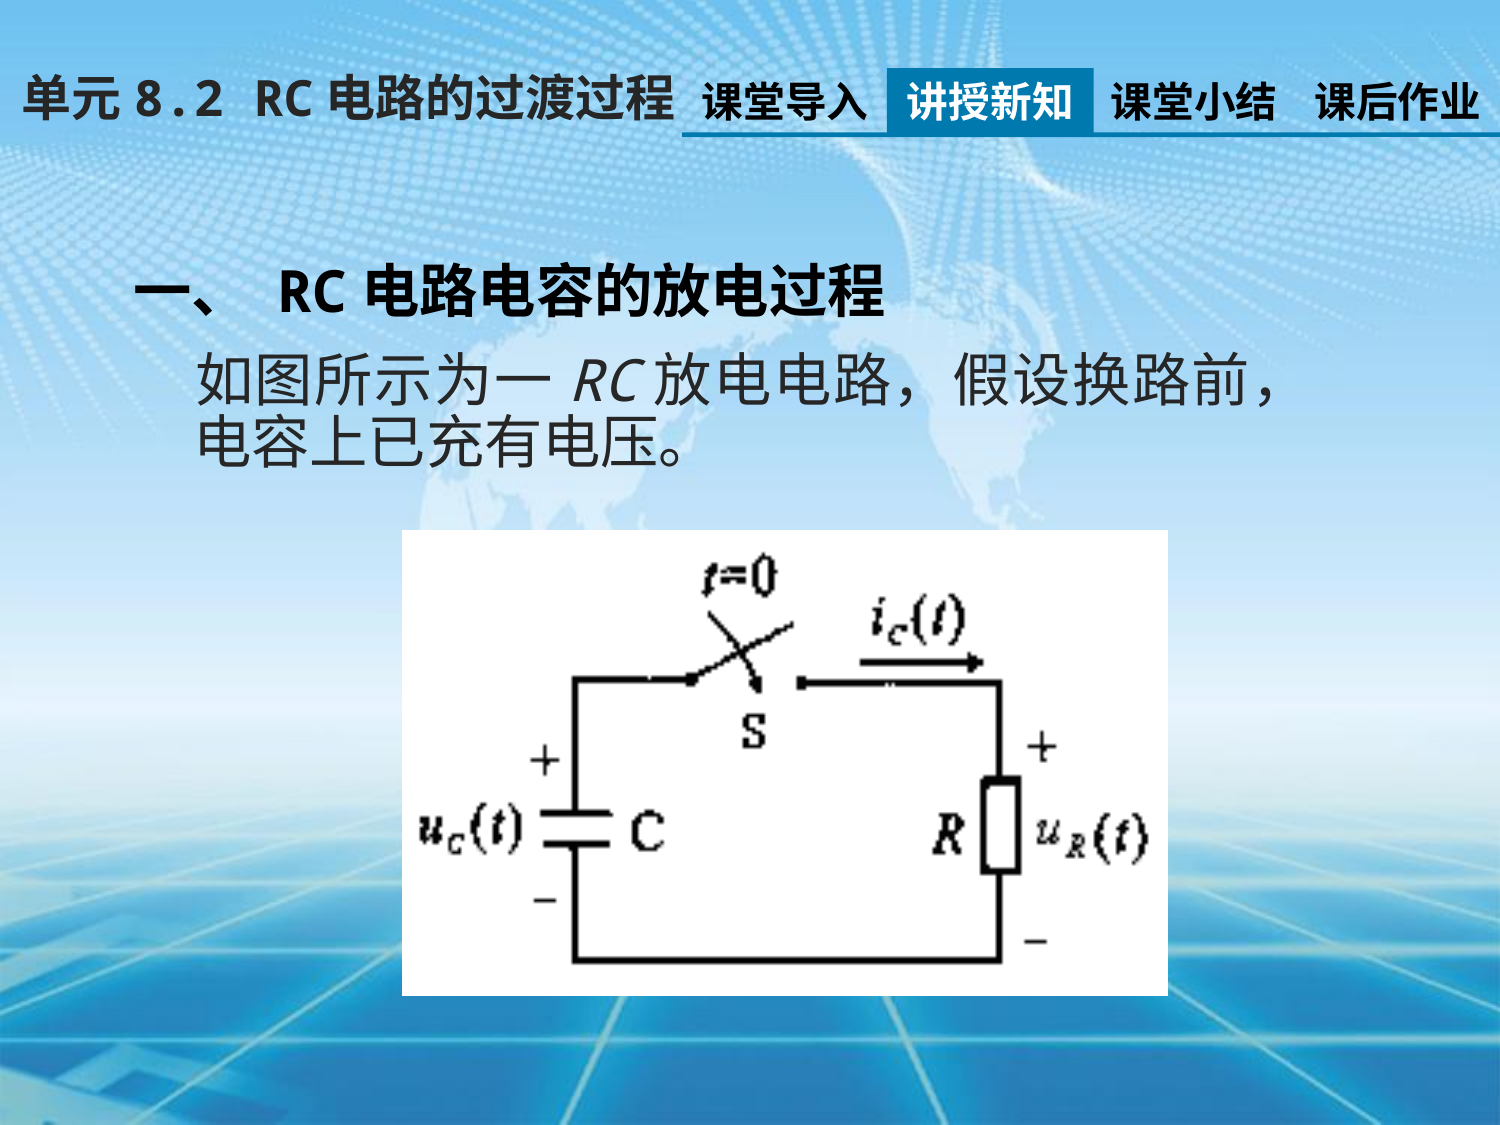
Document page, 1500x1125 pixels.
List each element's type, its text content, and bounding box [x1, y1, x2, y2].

picture [0, 0, 1500, 1125]
list 如图所示为一RC放电电路，假设换路前，电容上已充有电压。 [150, 343, 1326, 493]
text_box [402, 530, 1168, 996]
text_box 一、 RC电路电容的放电过程 [118, 236, 935, 342]
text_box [6, 59, 1500, 135]
